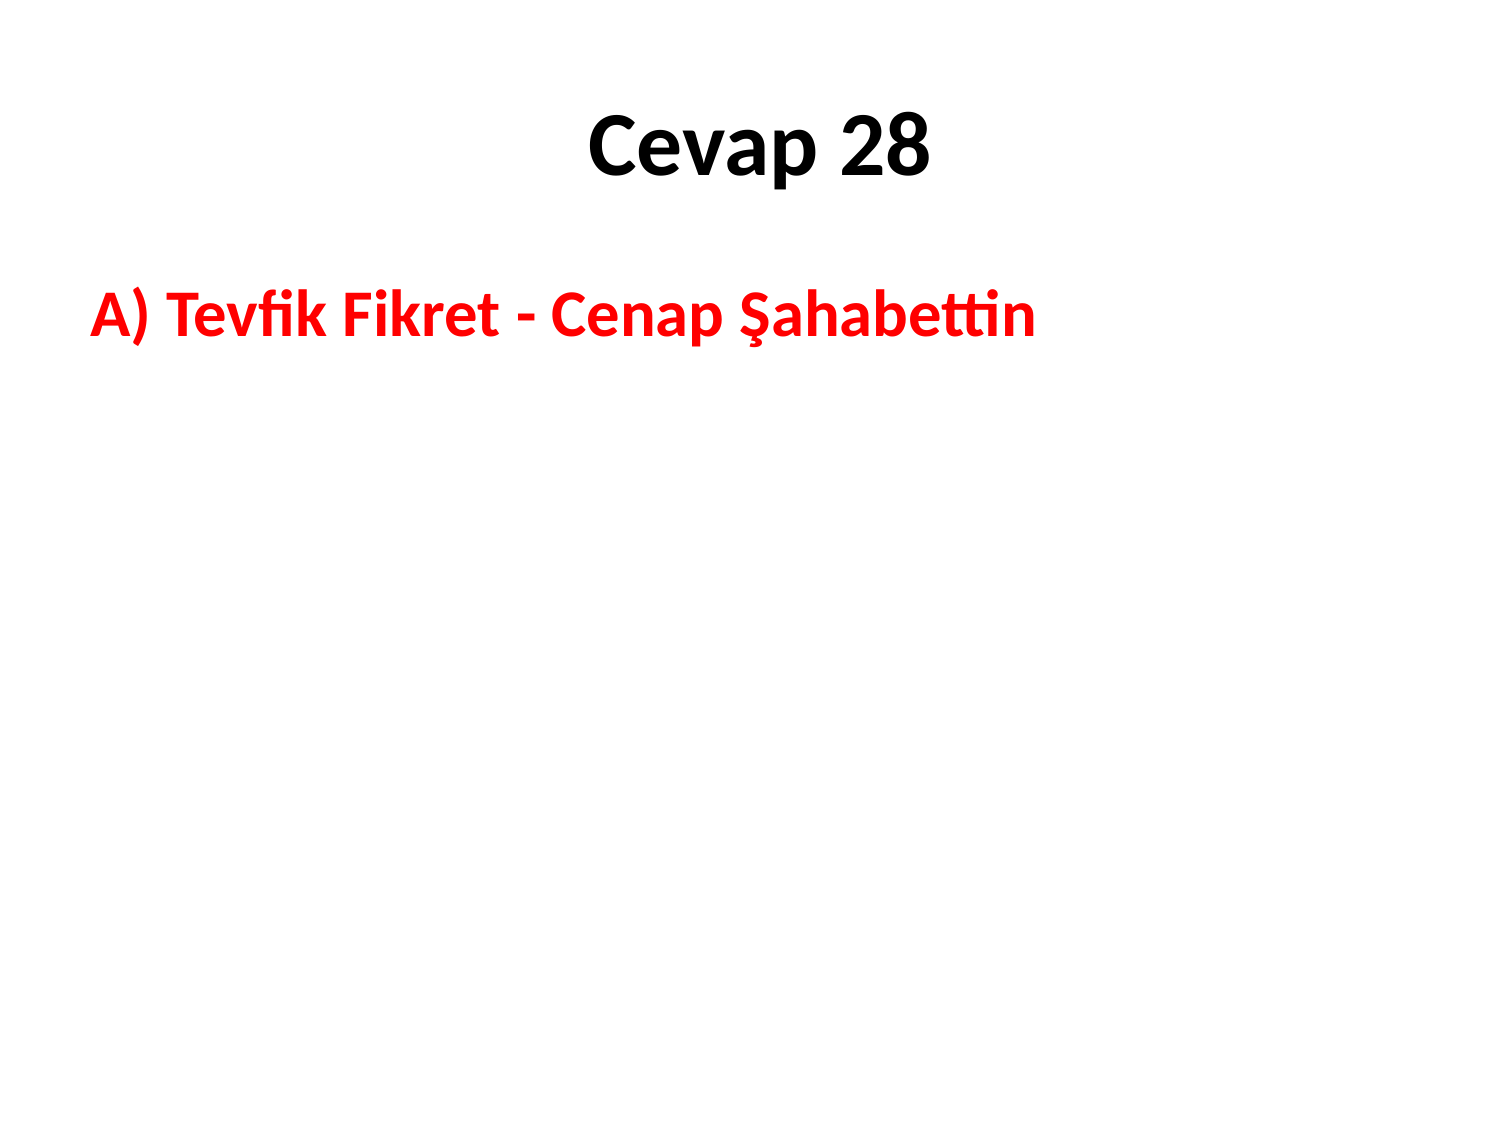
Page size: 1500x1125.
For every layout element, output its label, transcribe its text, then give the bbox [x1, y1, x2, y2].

title Cevap 28 [75, 45, 1425, 233]
list A) Tevfik Fikret - Cenap Şahabettin [75, 262, 1425, 1005]
